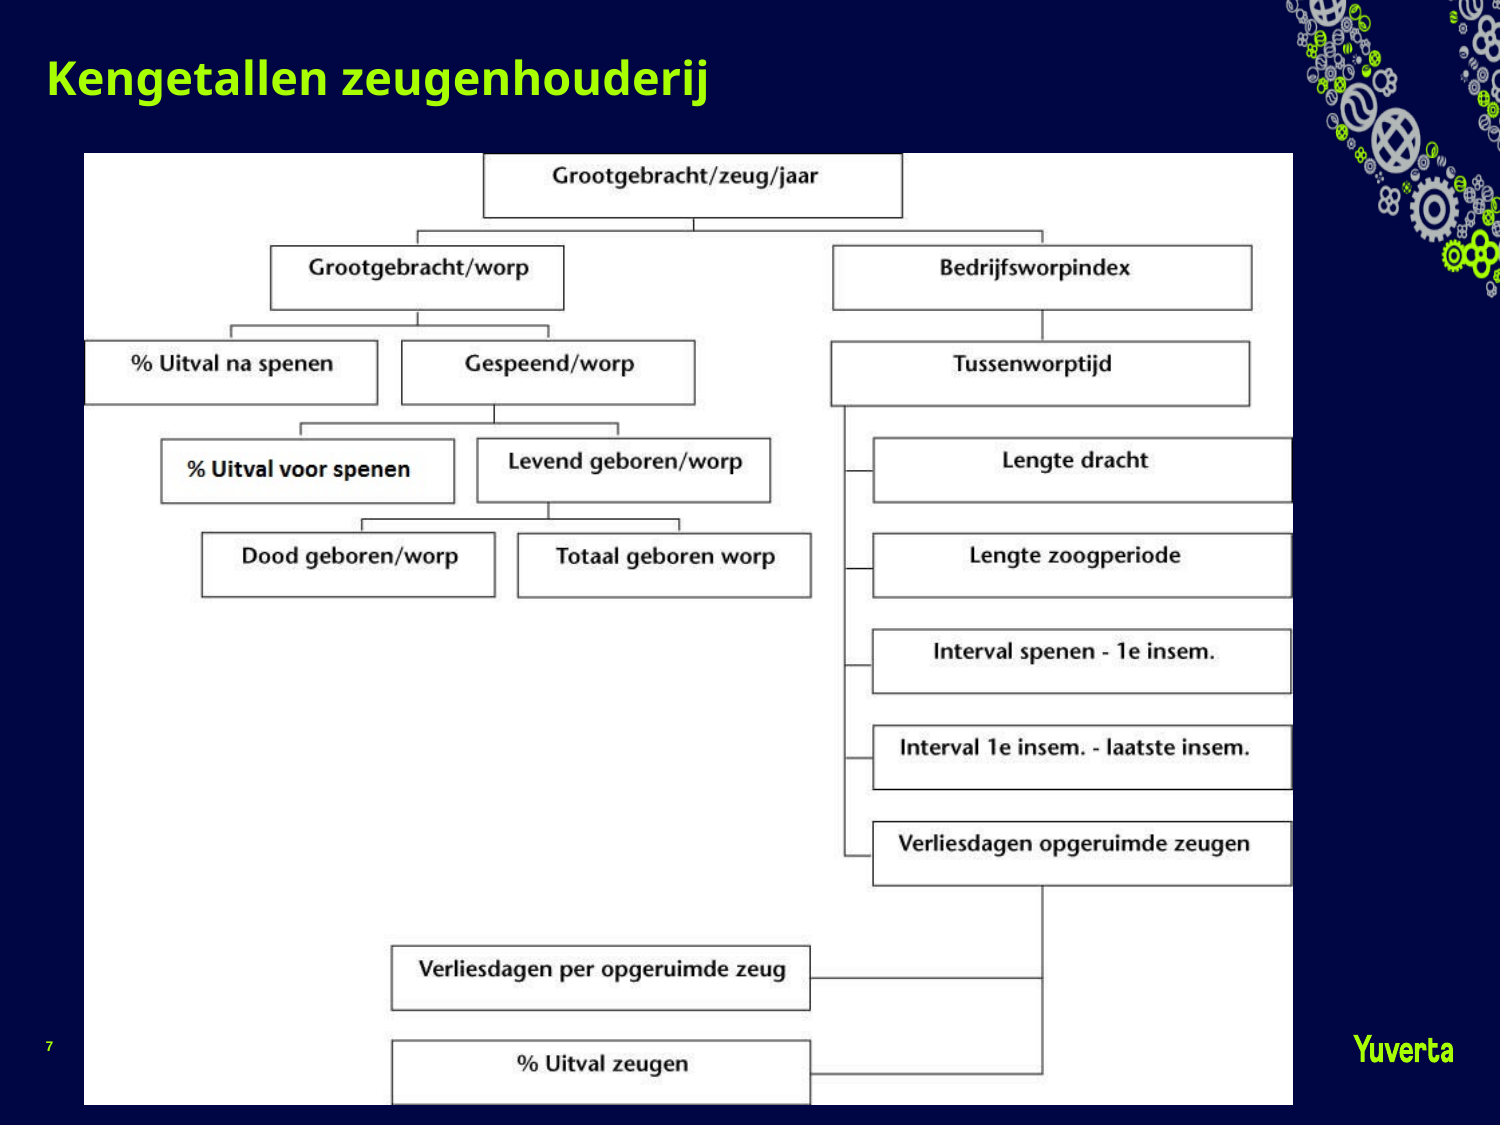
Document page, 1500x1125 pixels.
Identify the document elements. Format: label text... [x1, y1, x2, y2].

slide_number 7 [45, 1037, 84, 1073]
picture [0, 0, 1500, 1125]
title Kengetallen zeugenhouderij [45, 48, 1308, 239]
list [84, 153, 1293, 1106]
